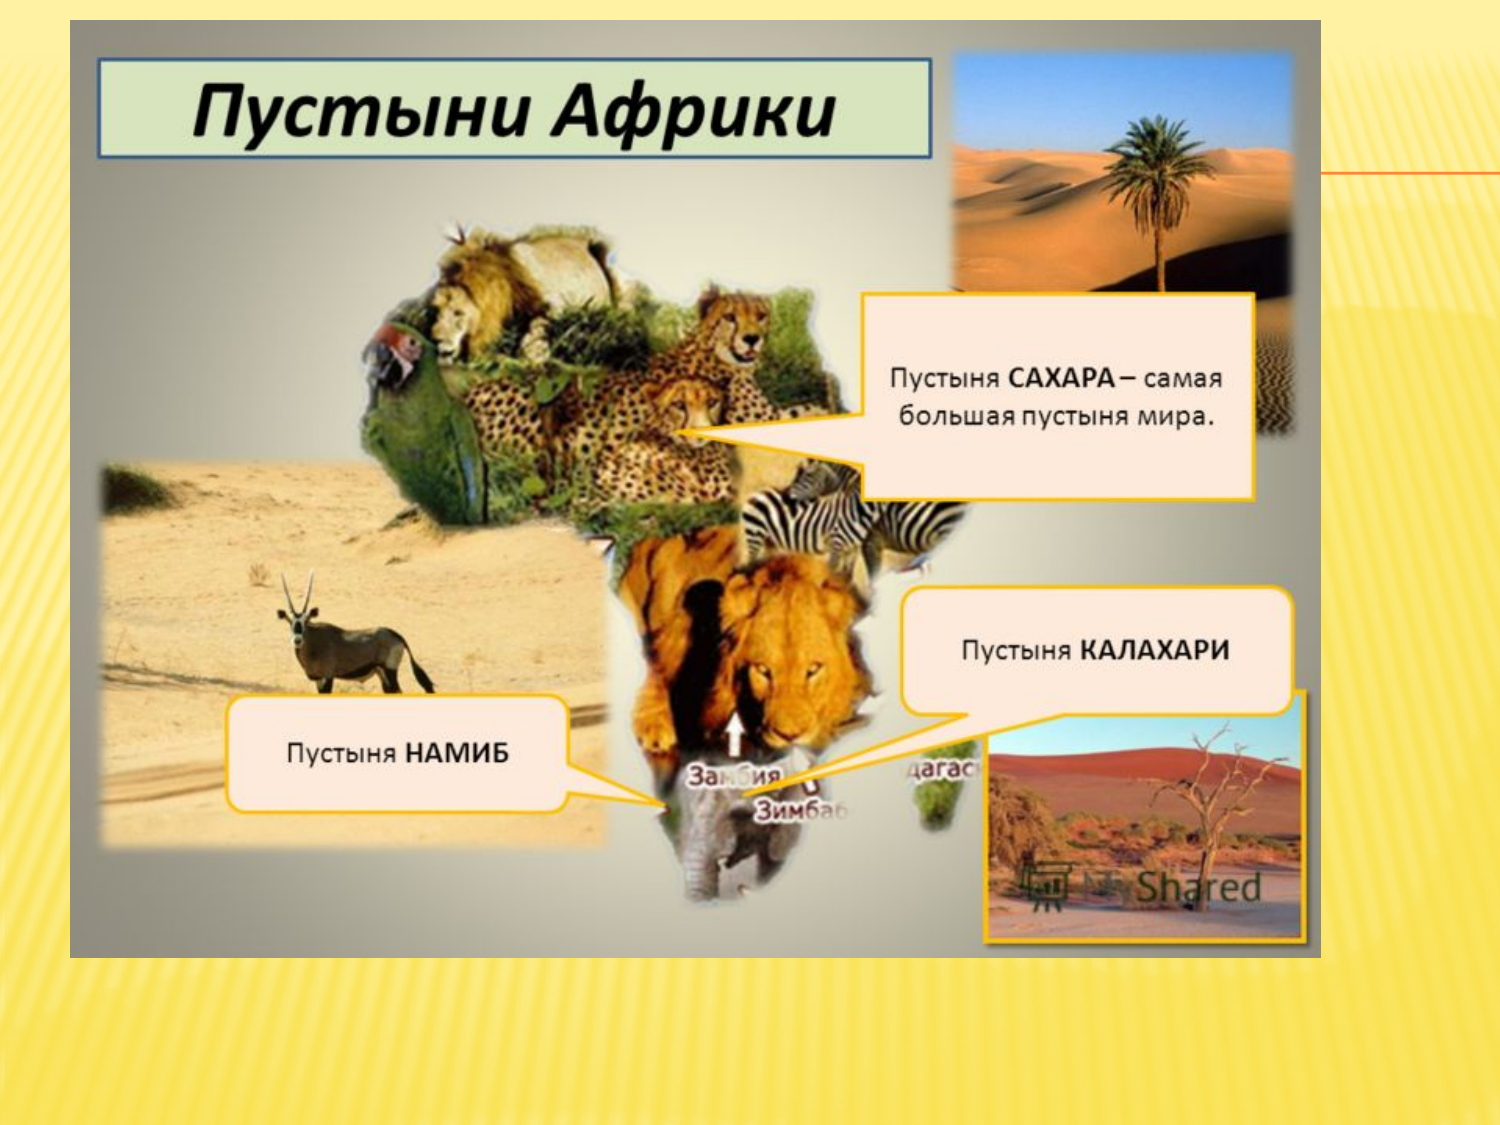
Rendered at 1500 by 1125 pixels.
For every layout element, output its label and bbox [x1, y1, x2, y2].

picture [70, 19, 1321, 958]
